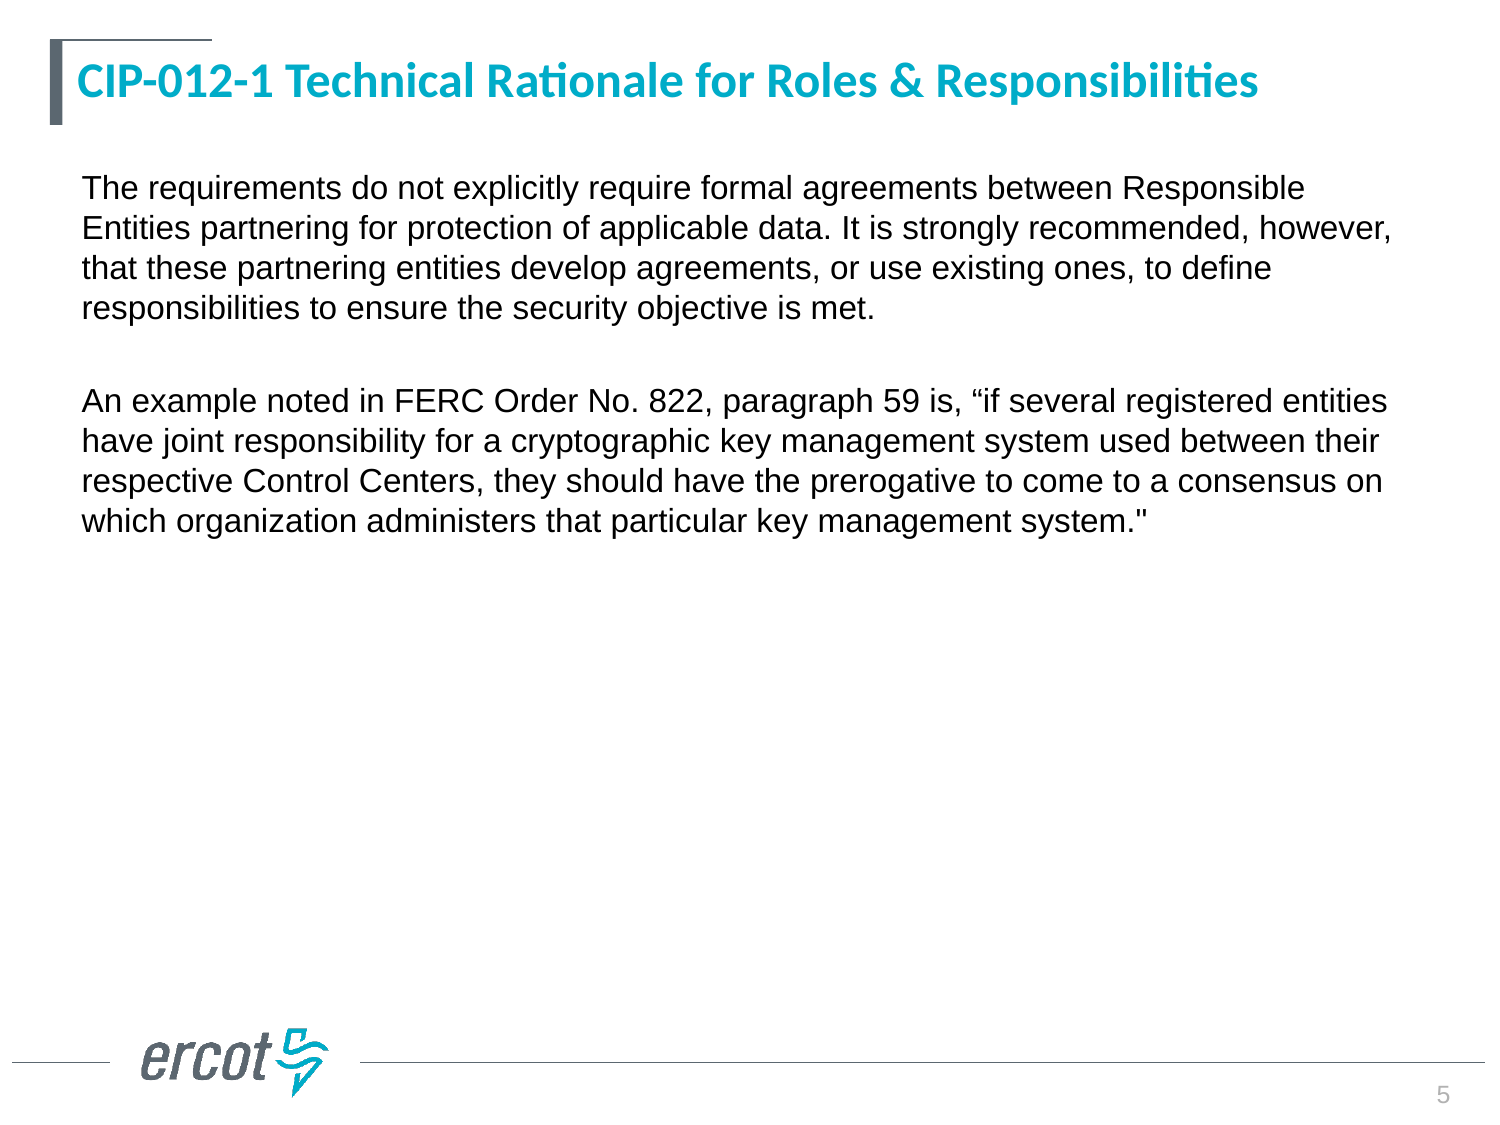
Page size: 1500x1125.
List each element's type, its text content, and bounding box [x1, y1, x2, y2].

slide_number 5 [1412, 1076, 1475, 1112]
title CIP-012-1 Technical Rationale for Roles & Responsibilities [62, 39, 1450, 137]
text_box The requirements do not explicitly require formal agreements between Responsible Entities partnering for protection of applicable data. It is strongly recommended, however, that these partnering entities develop agreements, or use existing ones, to define responsibilities to ensure the security objective is met. An example noted in FERC Order No. 822, paragraph 59 is, “if several registered entities have joint responsibility for a cryptographic key management system used between their respective Control Centers, they should have the prerogative to come to a consensus on which organization administers that particular key management system." [66, 158, 1424, 1028]
picture [137, 1028, 332, 1100]
